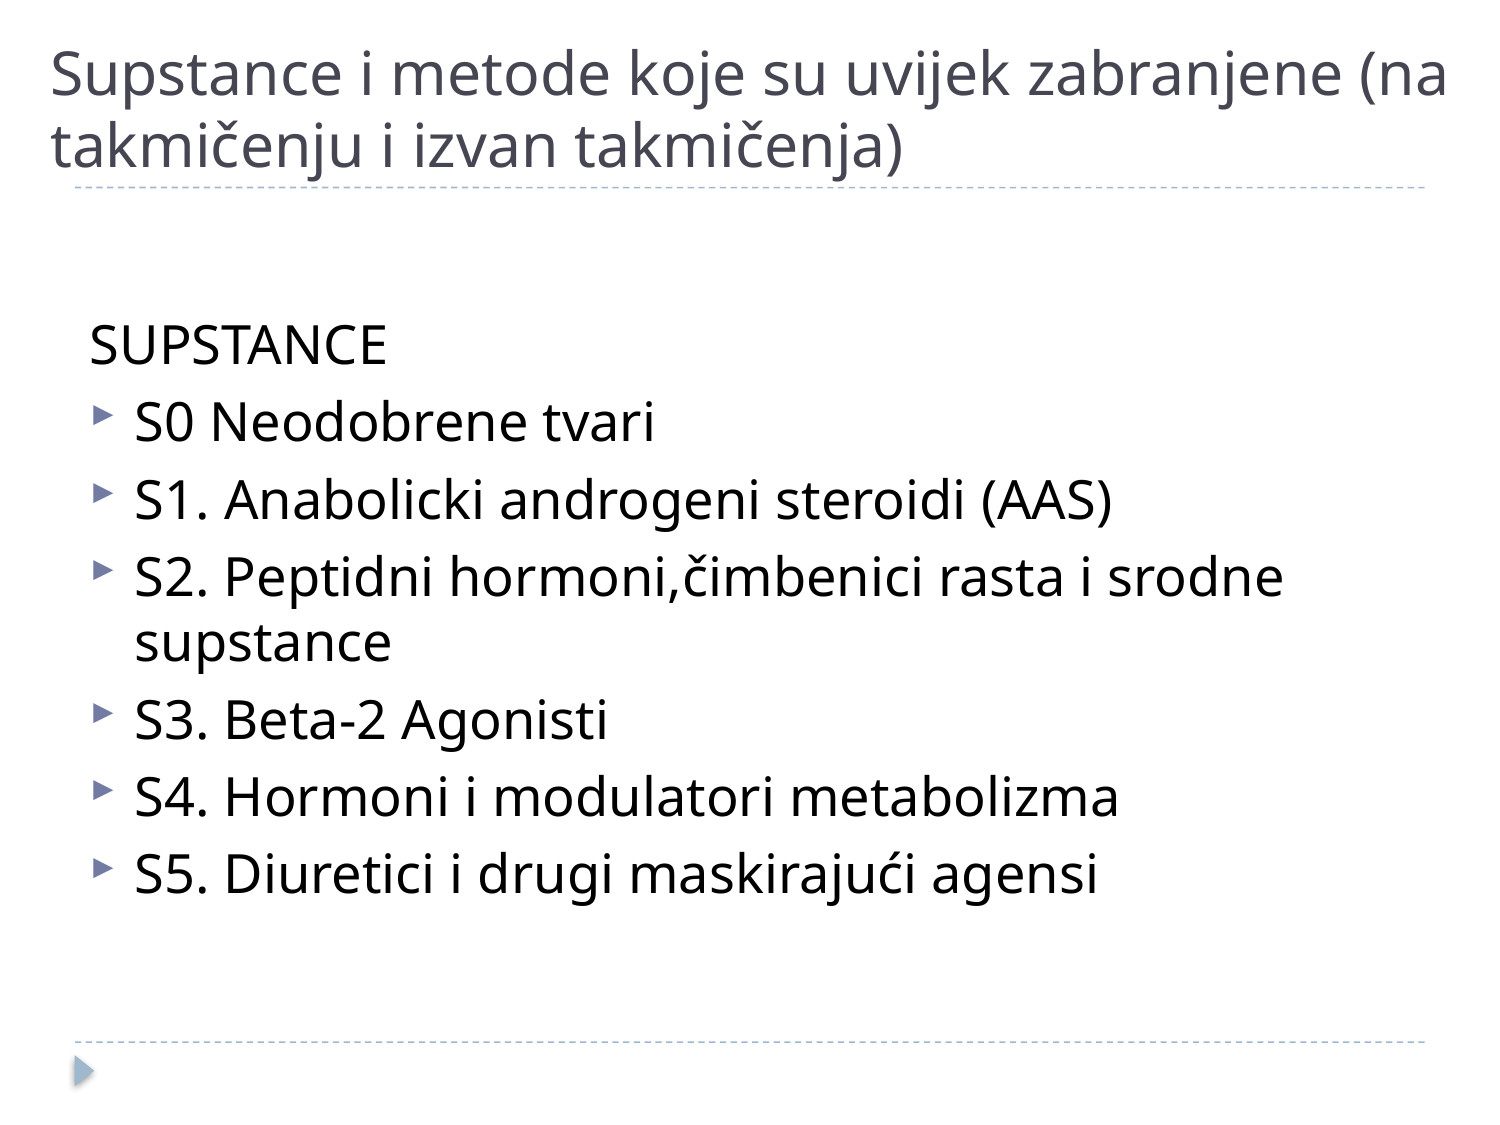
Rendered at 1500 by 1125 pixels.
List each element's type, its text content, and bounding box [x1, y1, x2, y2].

title Supstance i metode koje su uvijek zabranjene (na takmičenju i izvan takmičenja) [35, 24, 1465, 188]
list SUPSTANCE S0 Neodobrene tvari S1. Anabolicki androgeni steroidi (AAS) S2. Peptidni hormoni,čimbenici rasta i srodne supstance S3. Beta-2 Agonisti S4. Hormoni i modulatori metabolizma S5. Diuretici i drugi maskirajući agensi [75, 302, 1425, 1010]
